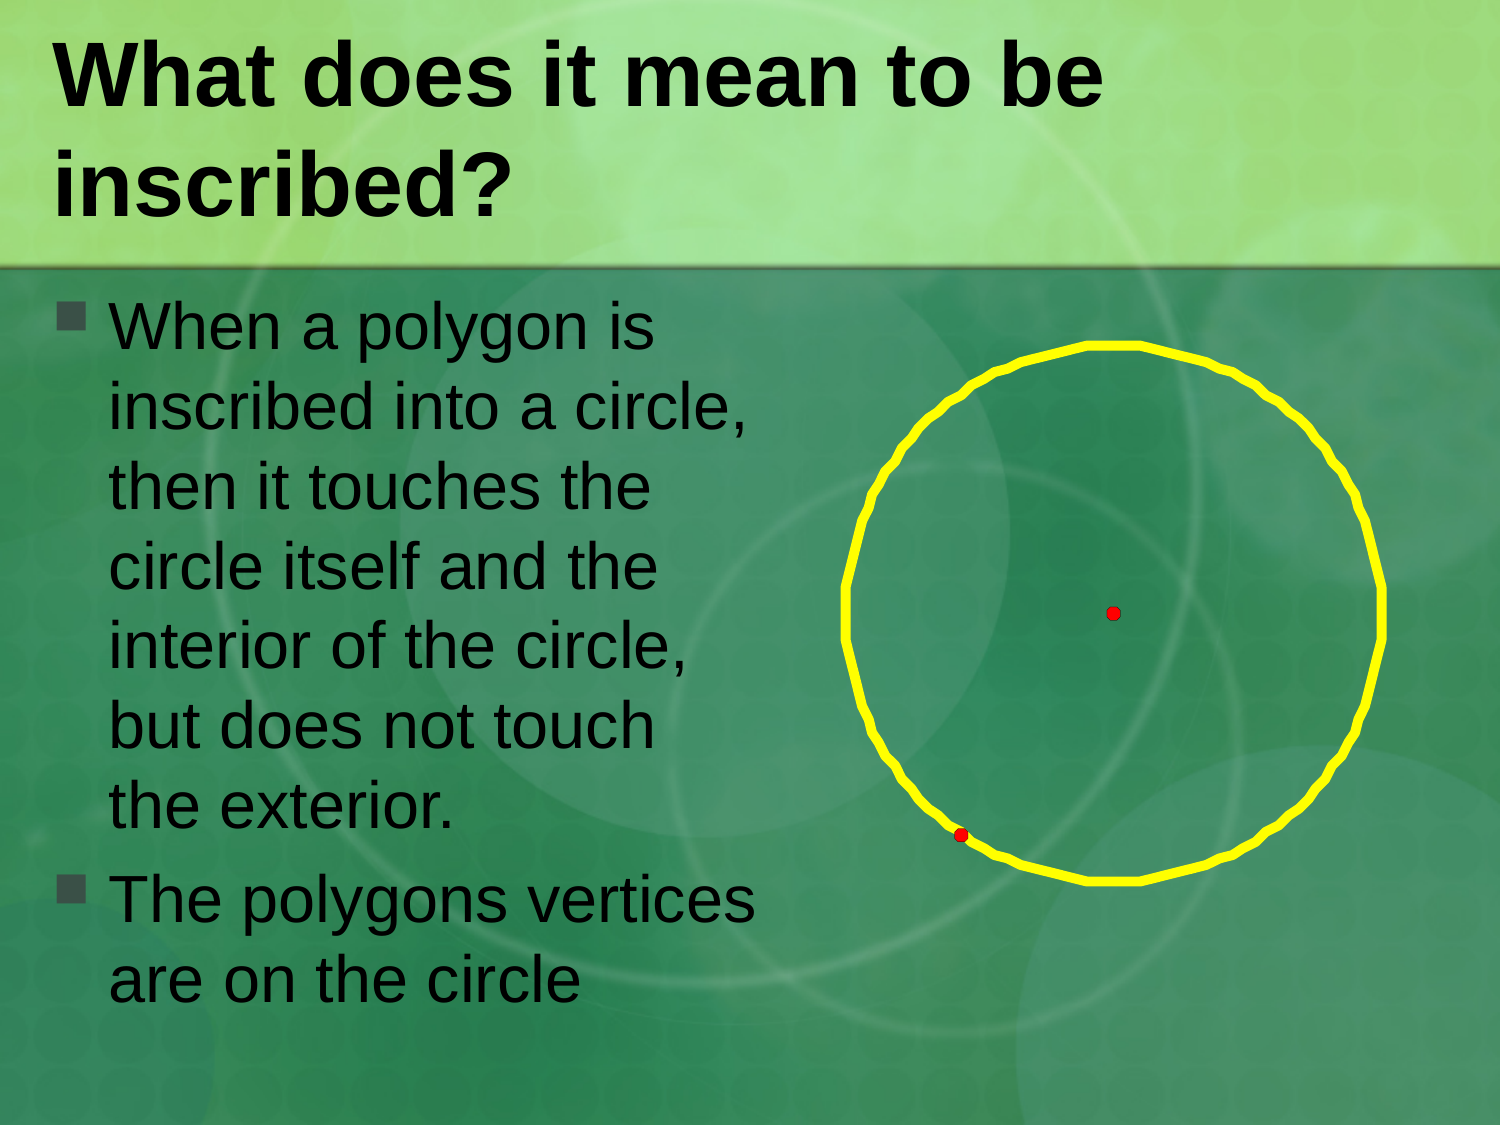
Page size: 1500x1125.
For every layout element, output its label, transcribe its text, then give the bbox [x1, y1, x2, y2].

title What does it mean to be inscribed? [37, 24, 1463, 226]
list When a polygon is inscribed into a circle, then it touches the circle itself and the interior of the circle, but does not touch the exterior. The polygons vertices are on the circle [37, 274, 776, 1101]
picture [0, 0, 1500, 1125]
